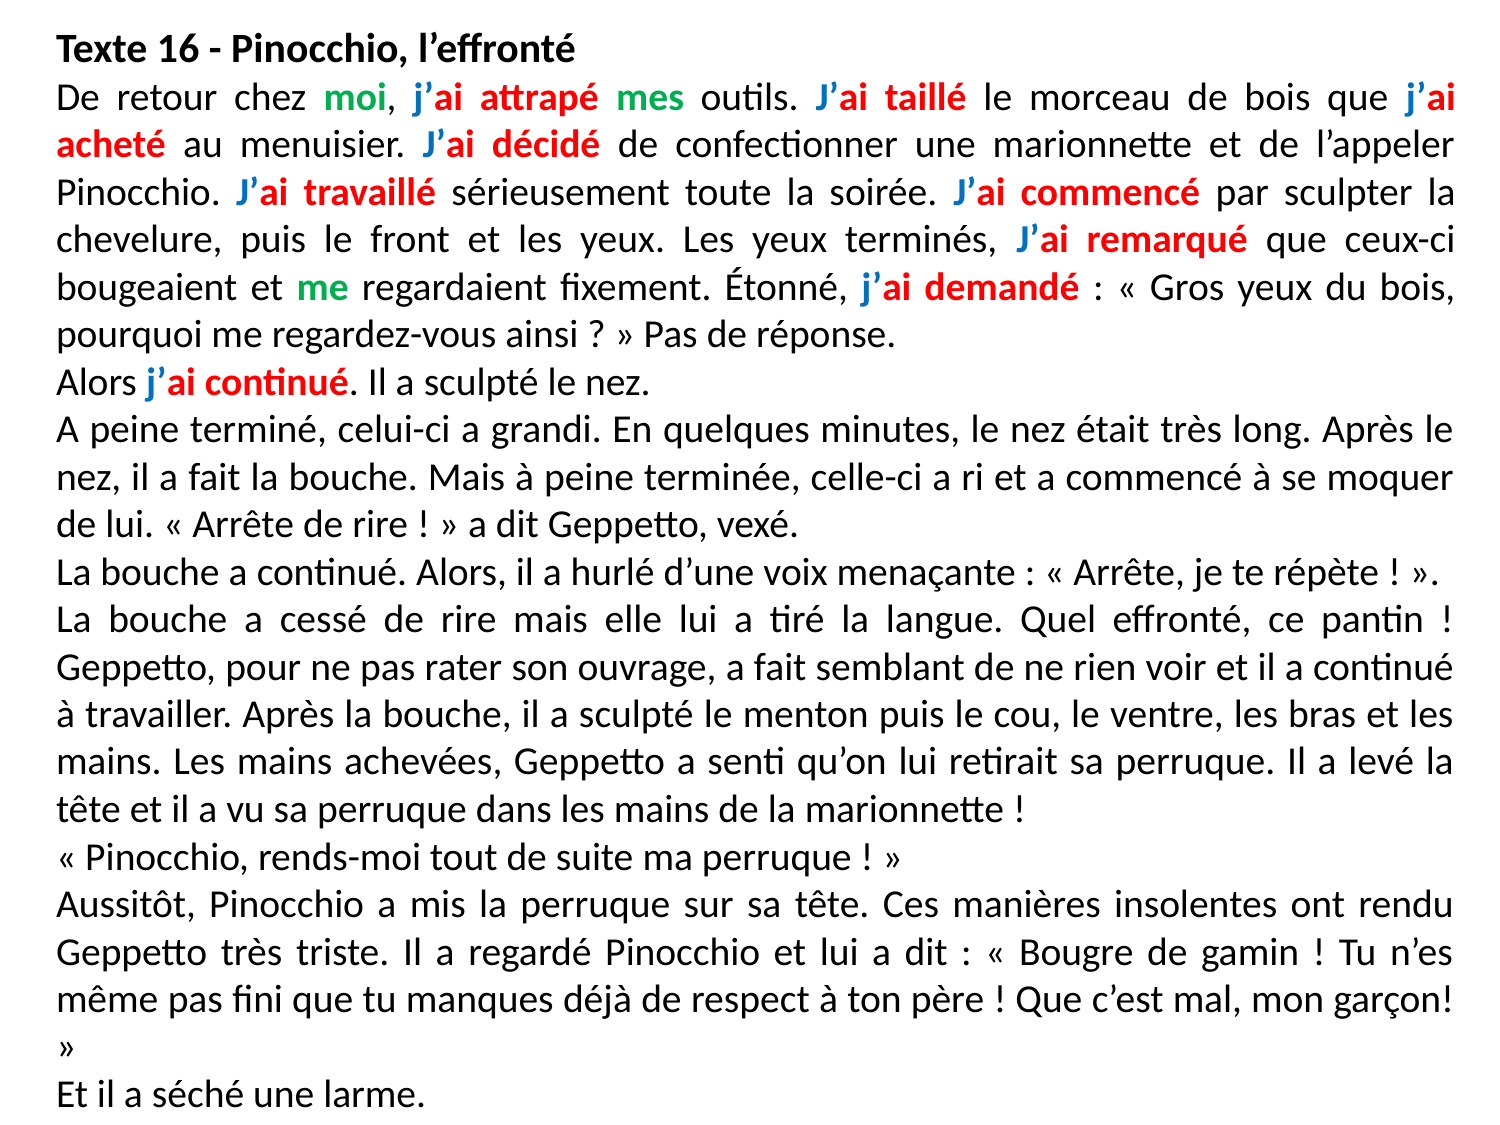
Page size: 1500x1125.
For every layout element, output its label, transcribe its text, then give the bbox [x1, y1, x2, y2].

text_box Texte 16 - Pinocchio, l’effronté De retour chez moi, j’ai attrapé mes outils. J’ai taillé le morceau de bois que j’ai acheté au menuisier. J’ai décidé de confectionner une marionnette et de l’appeler Pinocchio. J’ai travaillé sérieusement toute la soirée. J’ai commencé par sculpter la chevelure, puis le front et les yeux. Les yeux terminés, J’ai remarqué que ceux-ci bougeaient et me regardaient fixement. Étonné, j’ai demandé : « Gros yeux du bois, pourquoi me regardez-vous ainsi ? » Pas de réponse. Alors j’ai continué. Il a sculpté le nez. A peine terminé, celui-ci a grandi. En quelques minutes, le nez était très long. Après le nez, il a fait la bouche. Mais à peine terminée, celle-ci a ri et a commencé à se moquer de lui. « Arrête de rire ! » a dit Geppetto, vexé. La bouche a continué. Alors, il a hurlé d’une voix menaçante : « Arrête, je te répète ! ». La bouche a cessé de rire mais elle lui a tiré la langue. Quel effronté, ce pantin ! Geppetto, pour ne pas rater son ouvrage, a fait semblant de ne rien voir et il a continué à travailler. Après la bouche, il a sculpté le menton puis le cou, le ventre, les bras et les mains. Les mains achevées, Geppetto a senti qu’on lui retirait sa perruque. Il a levé la tête et il a vu sa perruque dans les mains de la marionnette ! « Pinocchio, rends-moi tout de suite ma perruque ! » Aussitôt, Pinocchio a mis la perruque sur sa tête. Ces manières insolentes ont rendu Geppetto très triste. Il a regardé Pinocchio et lui a dit : « Bougre de gamin ! Tu n’es même pas fini que tu manques déjà de respect à ton père ! Que c’est mal, mon garçon! » Et il a séché une larme. [41, 13, 1471, 1123]
